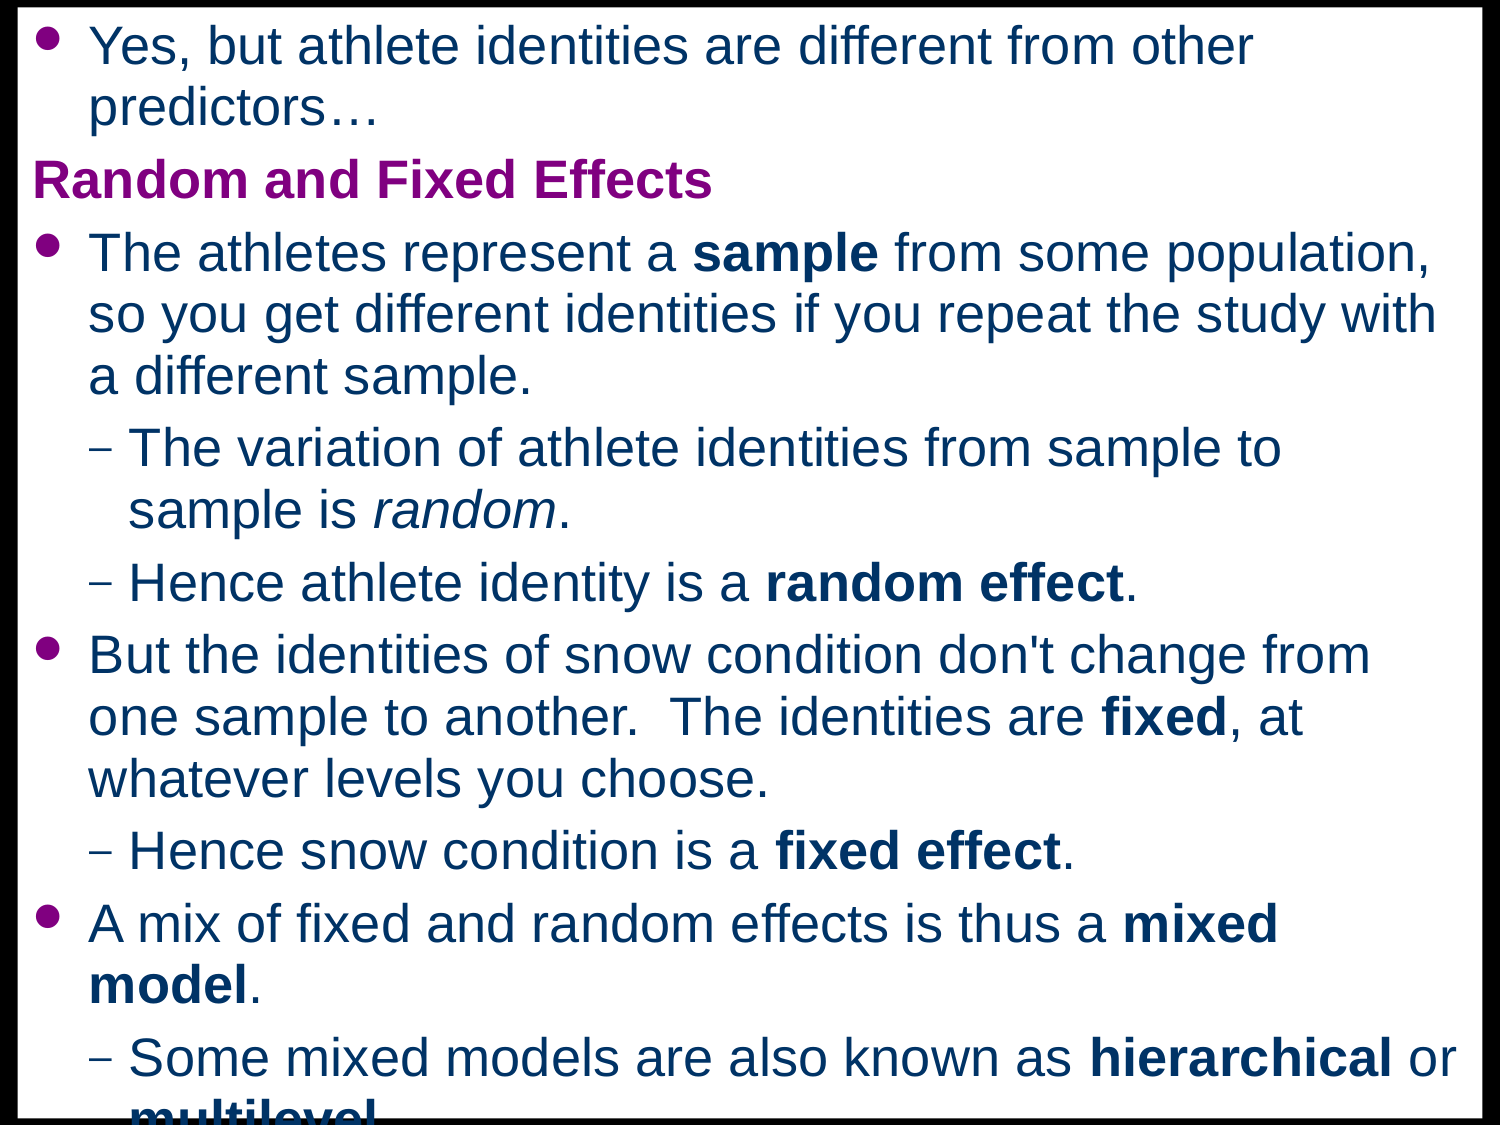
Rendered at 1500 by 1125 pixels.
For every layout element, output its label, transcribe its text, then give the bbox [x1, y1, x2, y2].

list Yes, but athlete identities are different from other predictors… Random and Fixed Effects The athletes represent a sample from some population, so you get different identities if you repeat the study with a different sample. The variation of athlete identities from sample to sample is random. Hence athlete identity is a random effect. But the identities of snow condition don't change from one sample to another. The identities are fixed, at whatever levels you choose. Hence snow condition is a fixed effect. A mix of fixed and random effects is thus a mixed model. Some mixed models are also known as hierarchical or multilevel. More fascinating facts about fixed and random effects… A numeric predictor like temperature is fixed, because everyone gets the same parameter. A predictor like race identity can be random, if it’s considered as a sample. You can include interactions between athlete identities and fixed effects to get unique effects for each athlete. [17, 7, 1483, 1119]
